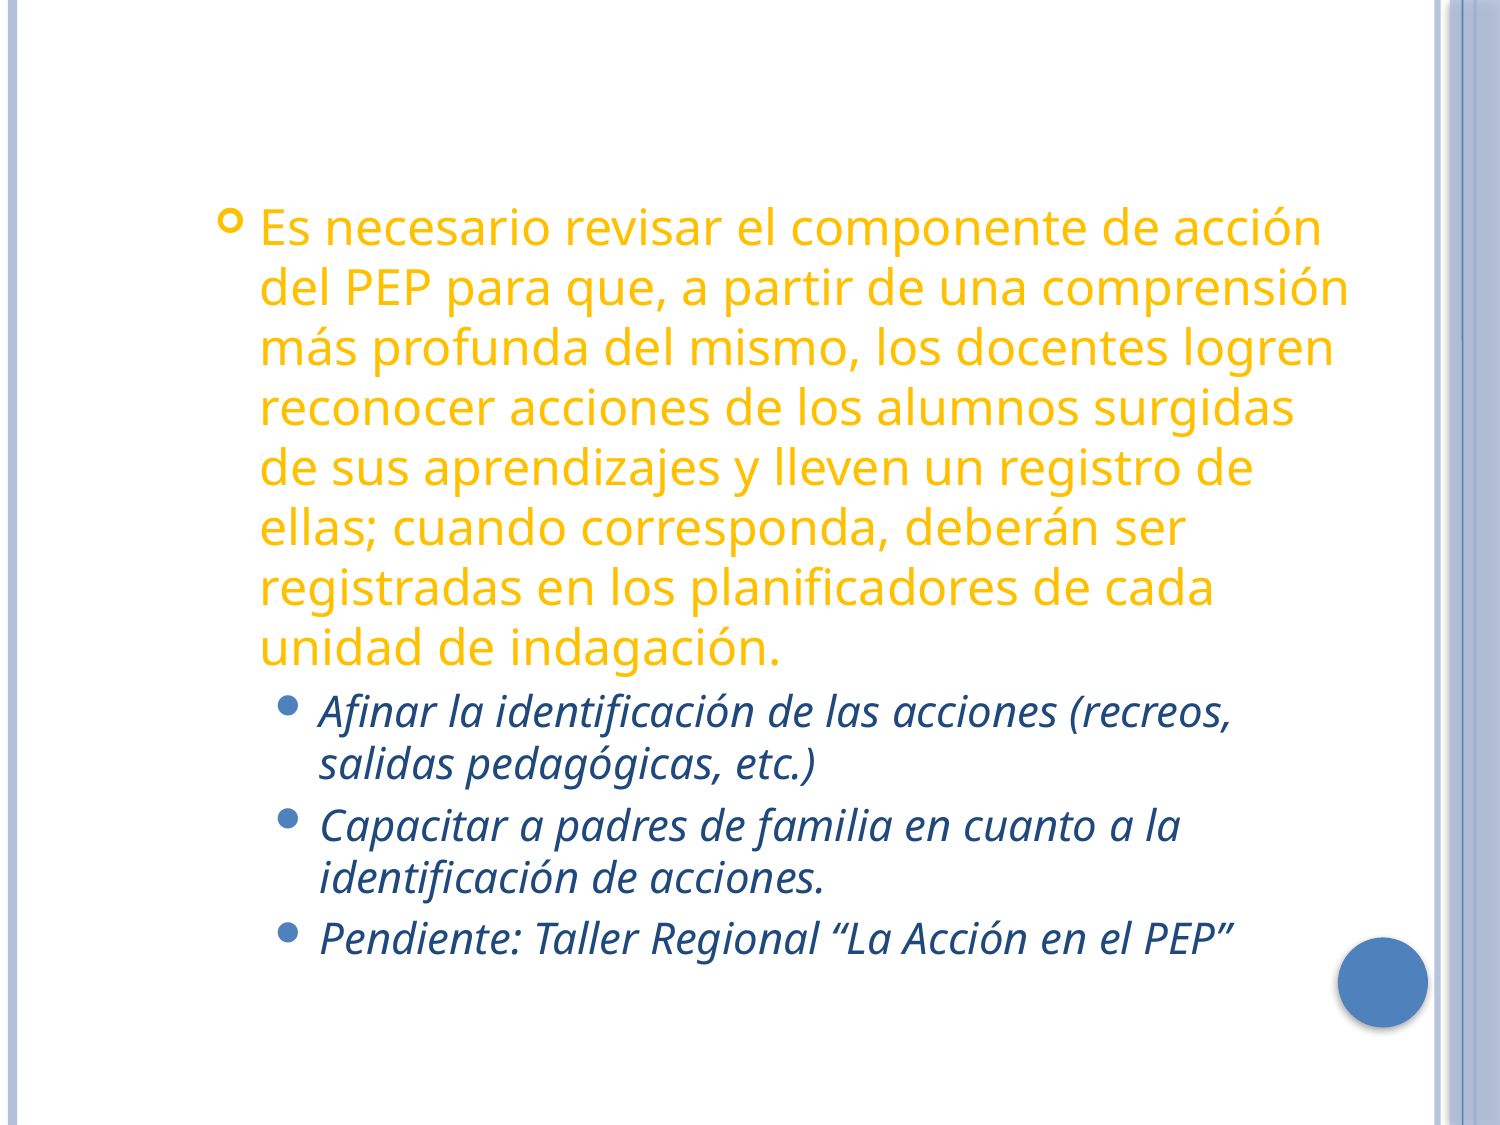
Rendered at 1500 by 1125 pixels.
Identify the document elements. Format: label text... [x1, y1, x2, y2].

list Es necesario revisar el componente de acción del PEP para que, a partir de una comprensión más profunda del mismo, los docentes logren reconocer acciones de los alumnos surgidas de sus aprendizajes y lleven un registro de ellas; cuando corresponda, deberán ser registradas en los planificadores de cada unidad de indagación. Afinar la identificación de las acciones (recreos, salidas pedagógicas, etc.) Capacitar a padres de familia en cuanto a la identificación de acciones. Pendiente: Taller Regional “La Acción en el PEP” [200, 187, 1375, 975]
